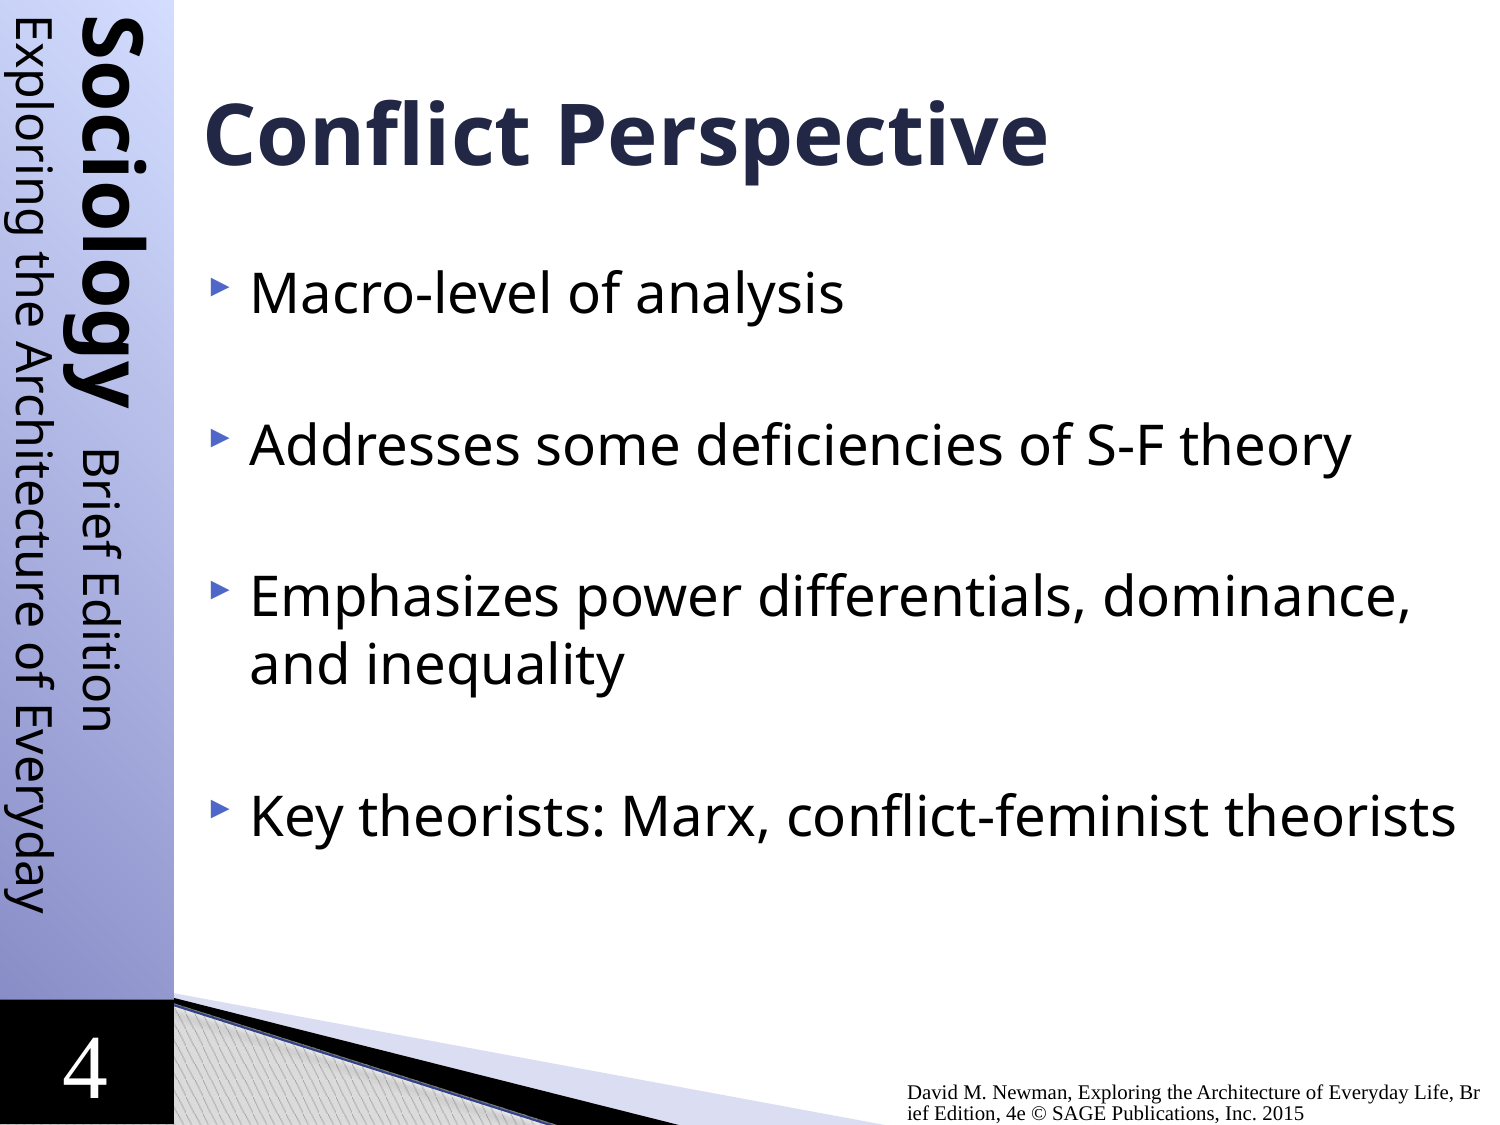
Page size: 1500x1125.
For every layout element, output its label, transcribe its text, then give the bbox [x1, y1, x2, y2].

title Conflict Perspective [187, 37, 1500, 225]
footer David M. Newman, Exploring the Architecture of Everyday Life, Brief Edition, 4e © SAGE Publications, Inc. 2015 [892, 1051, 1500, 1112]
list Macro-level of analysis Addresses some deficiencies of S-F theory Emphasizes power differentials, dominance, and inequality Key theorists: Marx, conflict-feminist theorists [174, 249, 1500, 993]
text_box [1114, 1112, 1500, 1125]
picture [174, 1003, 558, 1125]
